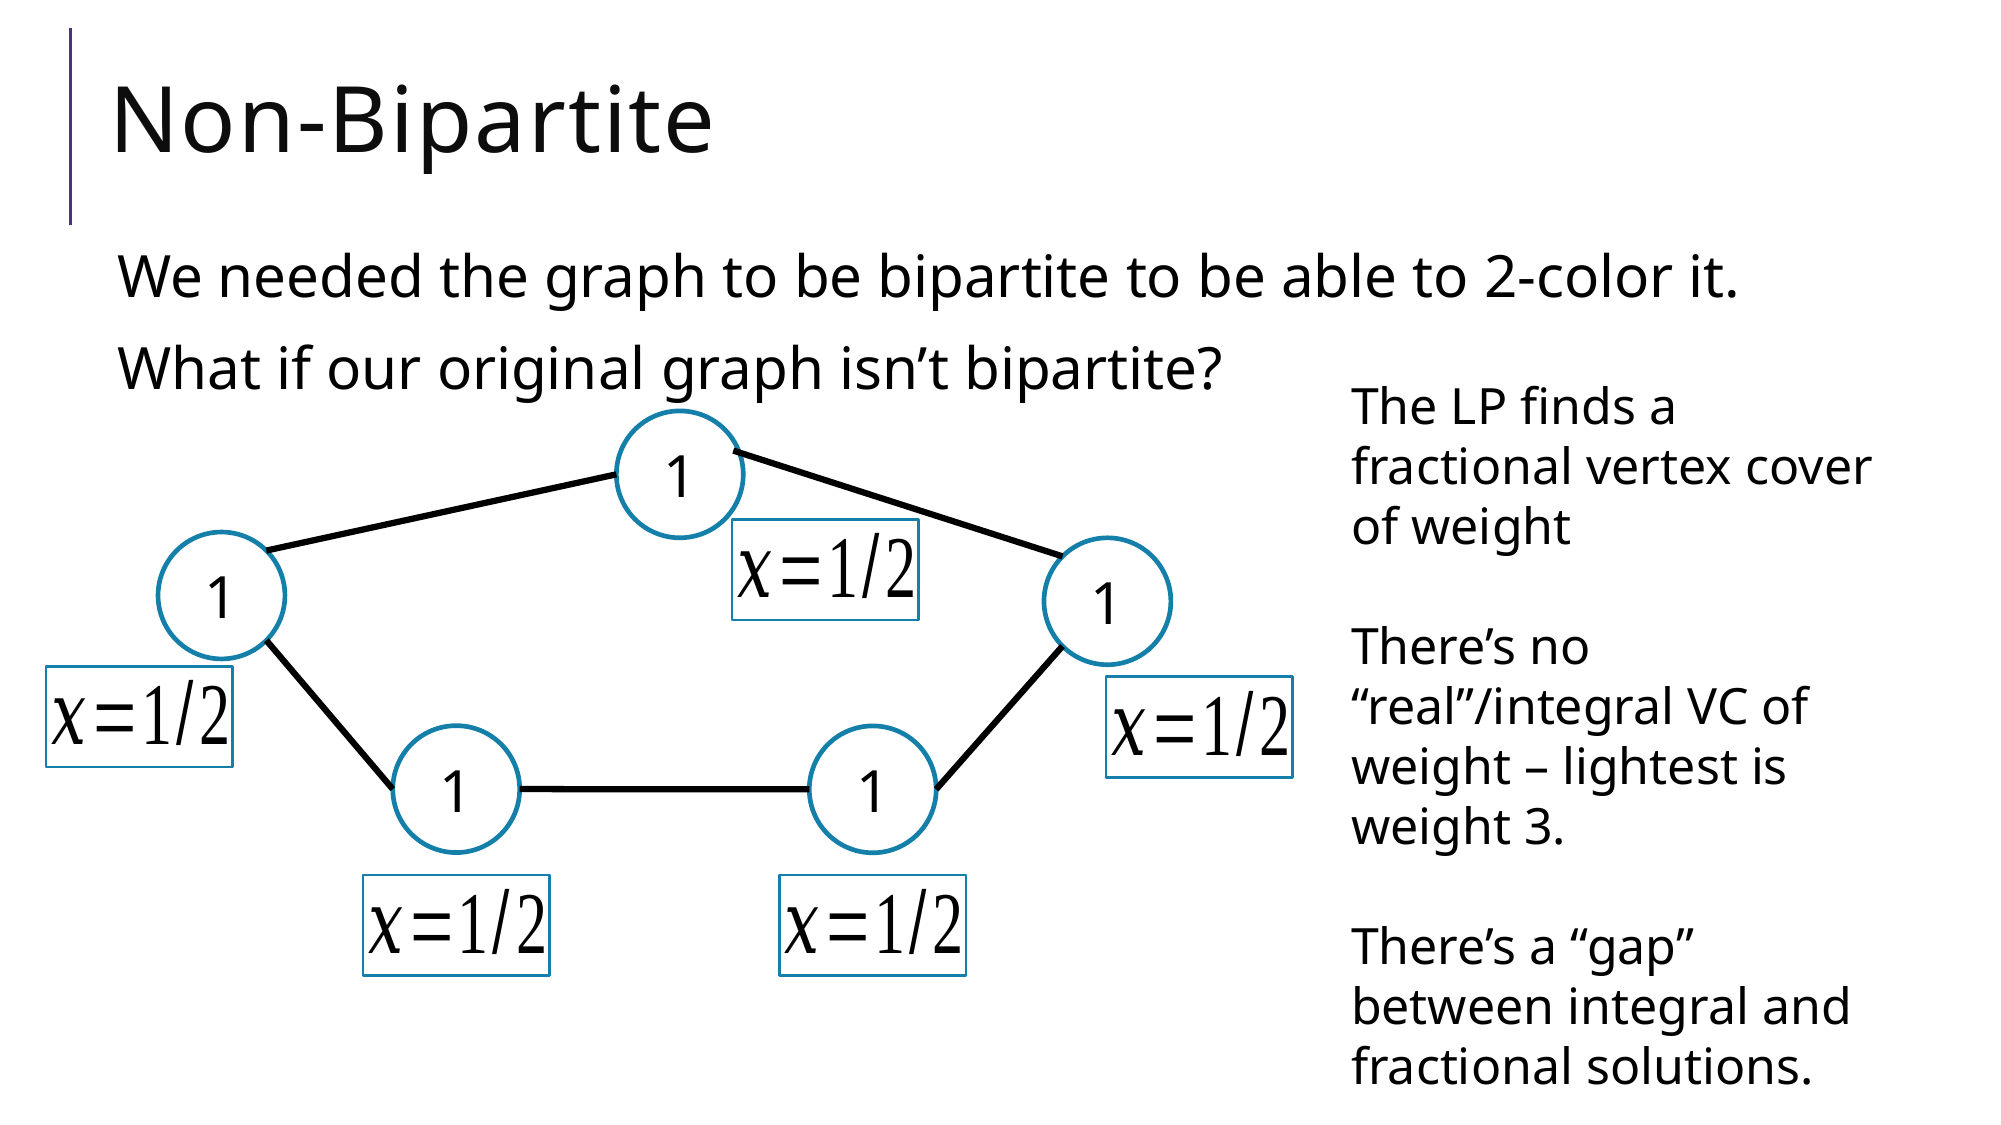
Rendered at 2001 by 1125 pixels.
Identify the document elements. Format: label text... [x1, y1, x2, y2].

text_box 1 [1042, 536, 1173, 667]
text_box 1 [391, 724, 521, 854]
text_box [266, 640, 393, 790]
text_box 1 [808, 724, 937, 855]
title Non-Bipartite [94, 43, 1930, 210]
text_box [935, 645, 1063, 790]
list We needed the graph to be bipartite to be able to 2-color it. What if our original graph isn’t bipartite? [94, 240, 1930, 463]
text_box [266, 474, 617, 551]
text_box 1 [615, 409, 738, 540]
text_box 1 [156, 530, 287, 661]
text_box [733, 450, 1063, 557]
